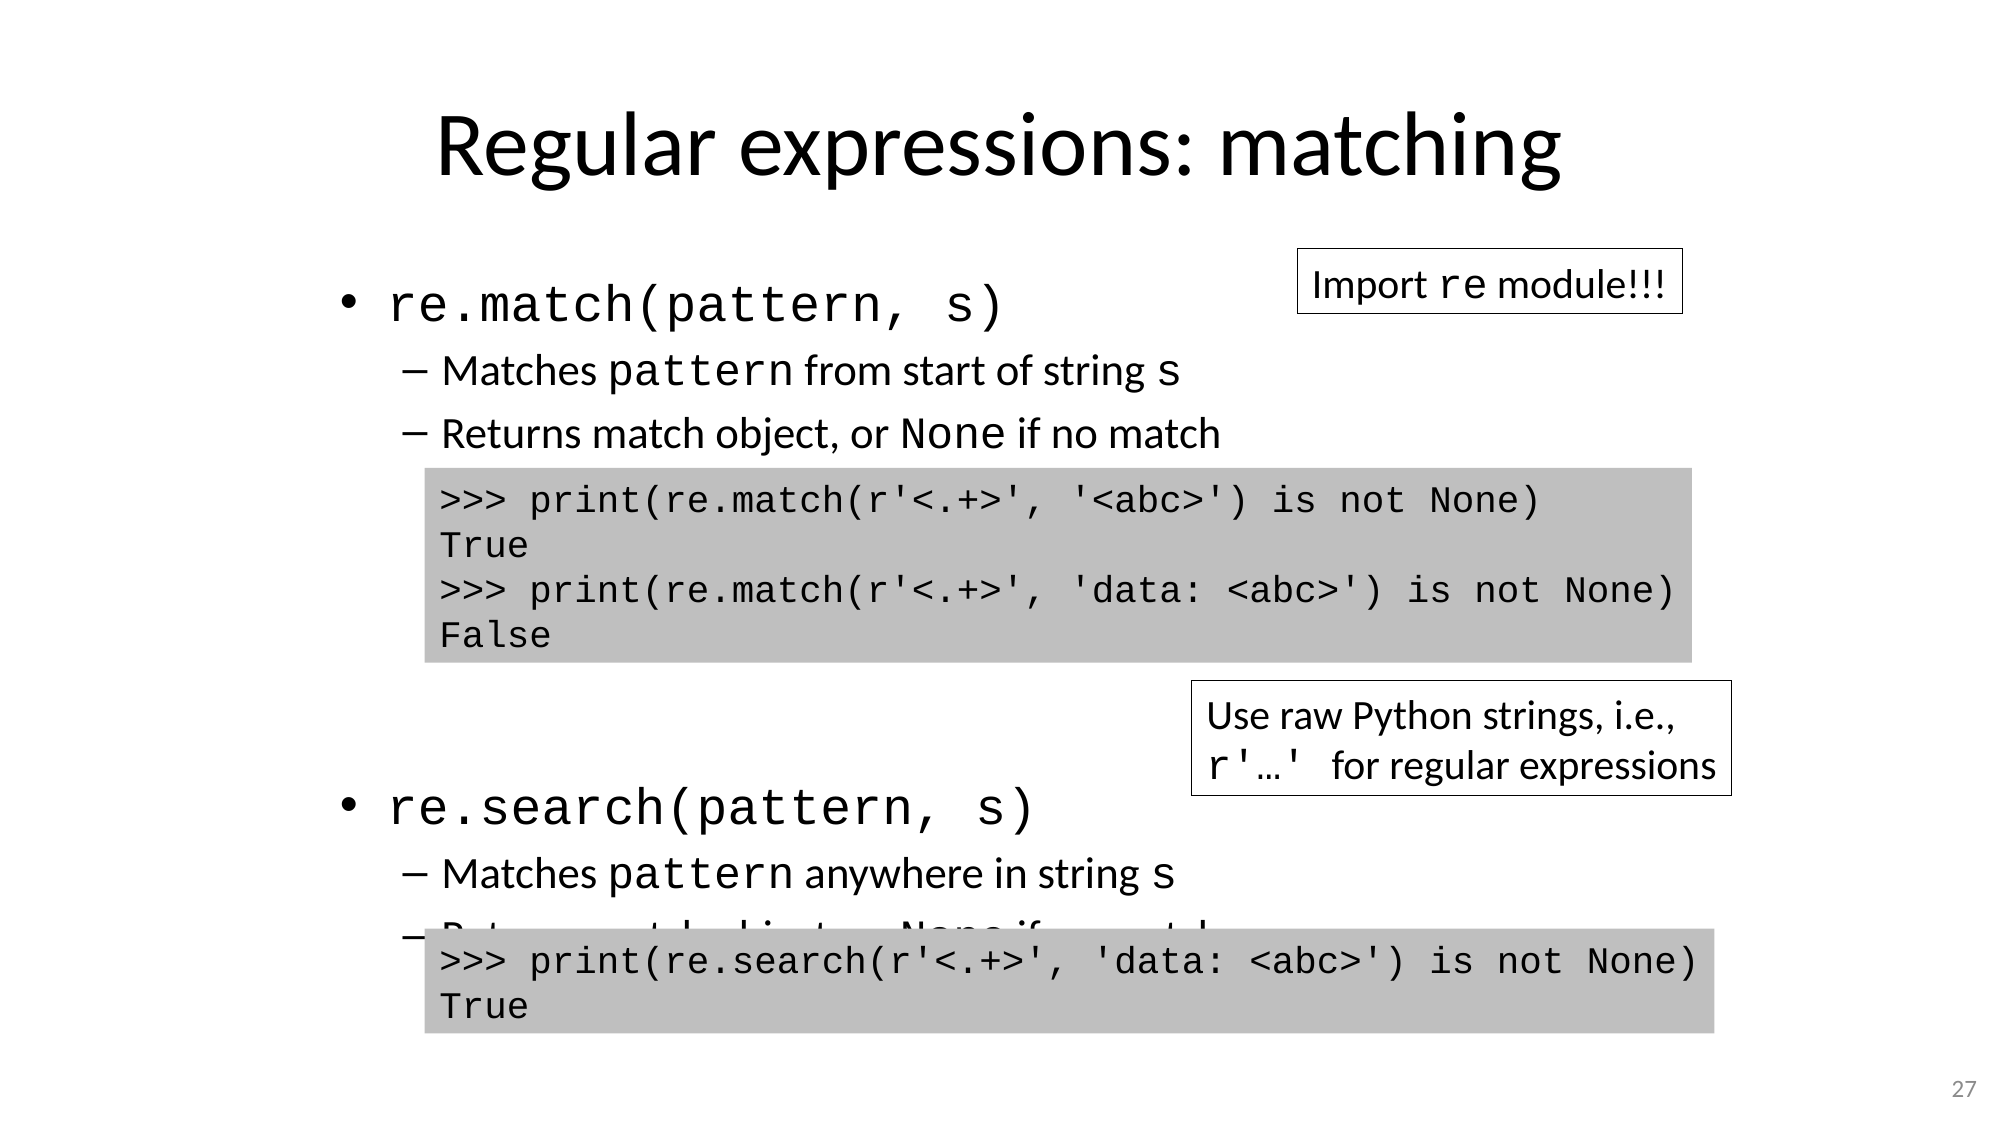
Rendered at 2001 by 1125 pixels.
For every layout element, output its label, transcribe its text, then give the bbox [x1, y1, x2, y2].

text_box Import re module!!! [1297, 248, 1683, 314]
title Regular expressions: matching [99, 45, 1900, 233]
slide_number 27 [1525, 1057, 1993, 1118]
text_box >>> print(re.match(r'<.+>', '<abc>') is not None) True >>> print(re.match(r'<.+>', 'data: <abc>') is not None) False [424, 467, 1692, 663]
list re.match(pattern, s) Matches pattern from start of string s Returns match object, or None if no match re.search(pattern, s) Matches pattern anywhere in string s Returns match object, or None if no match [324, 262, 1675, 971]
text_box >>> print(re.search(r'<.+>', 'data: <abc>') is not None) True [424, 928, 1715, 1034]
text_box Use raw Python strings, i.e., r'…' for regular expressions [1191, 680, 1732, 796]
